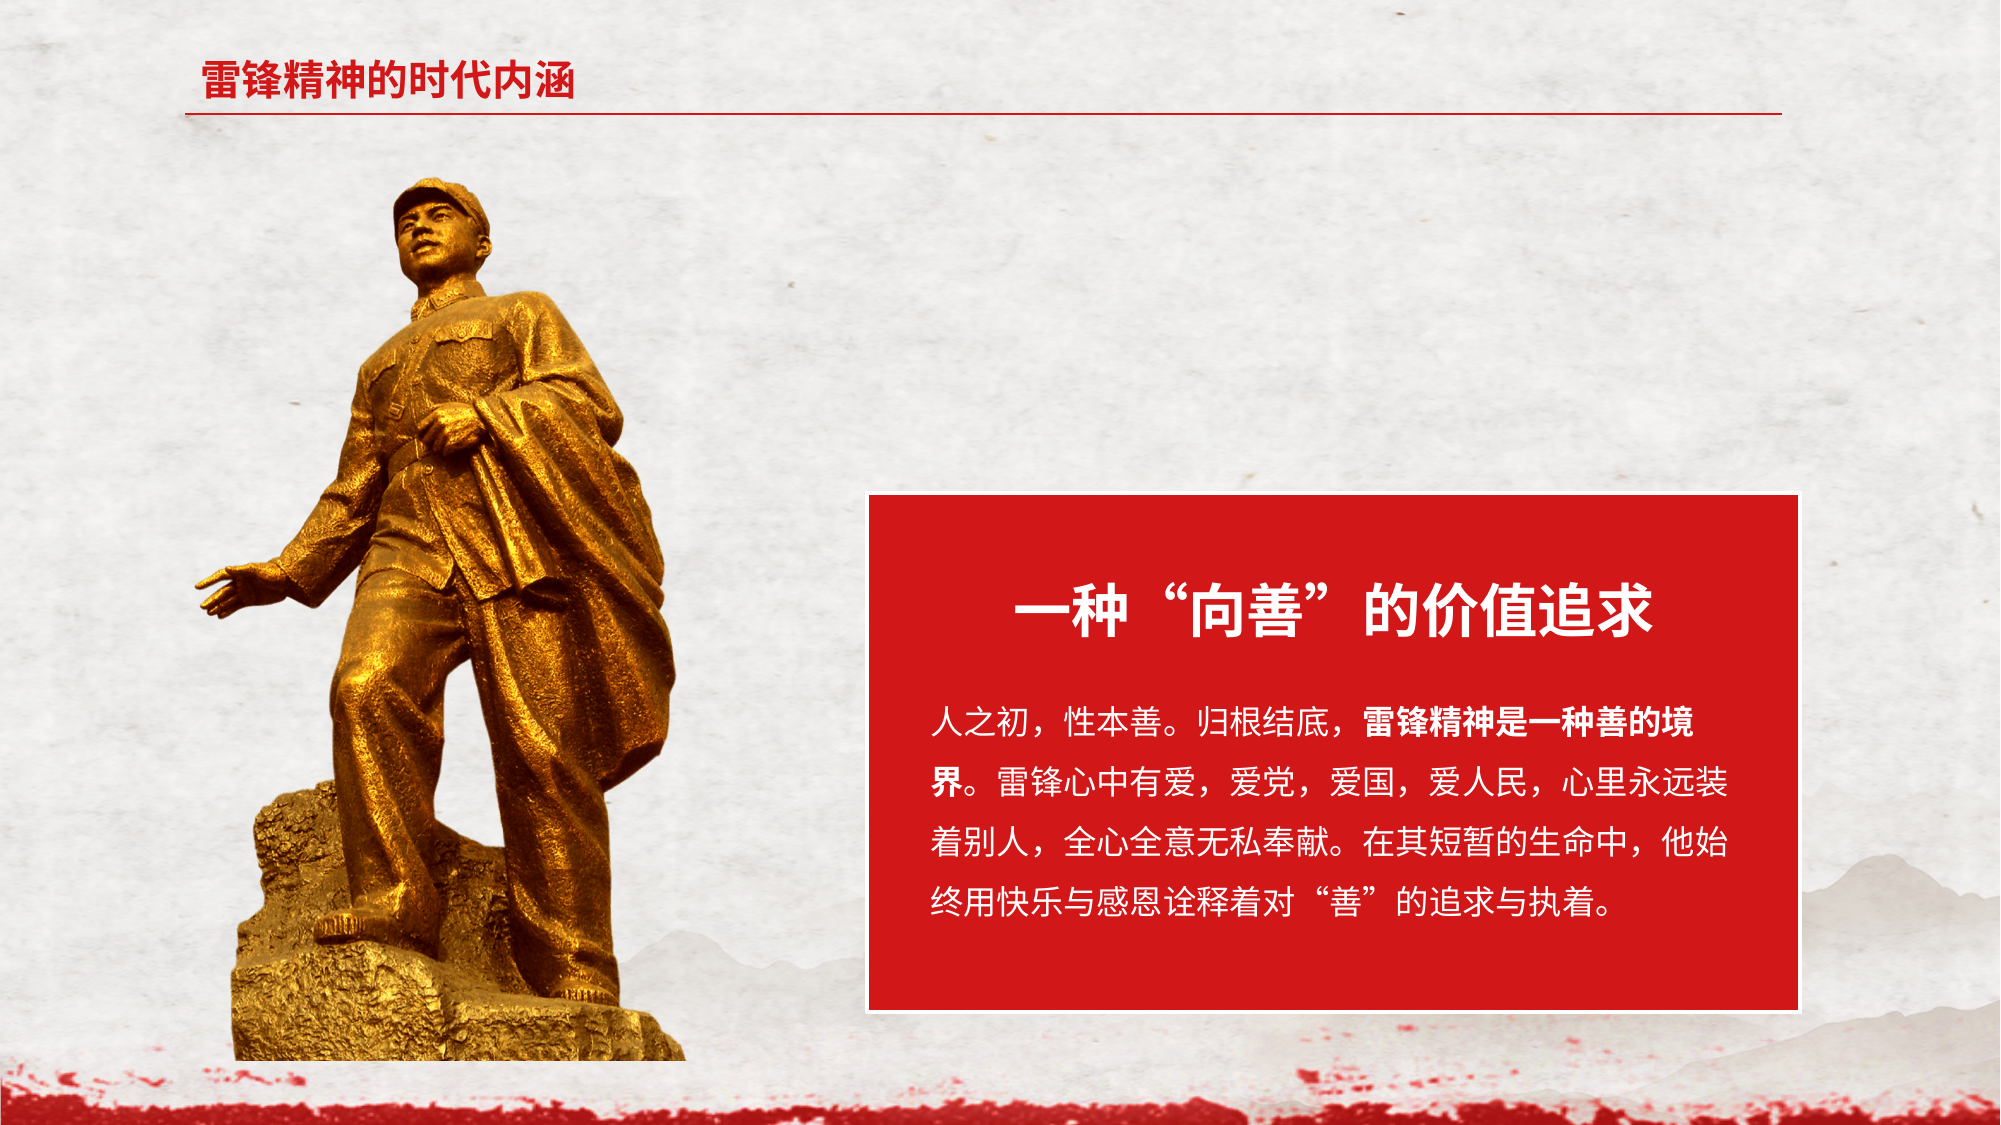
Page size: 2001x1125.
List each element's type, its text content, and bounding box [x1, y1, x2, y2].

picture [0, 0, 2001, 1125]
text_box 雷锋精神的时代内涵 [185, 30, 752, 90]
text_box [871, 492, 1801, 1013]
